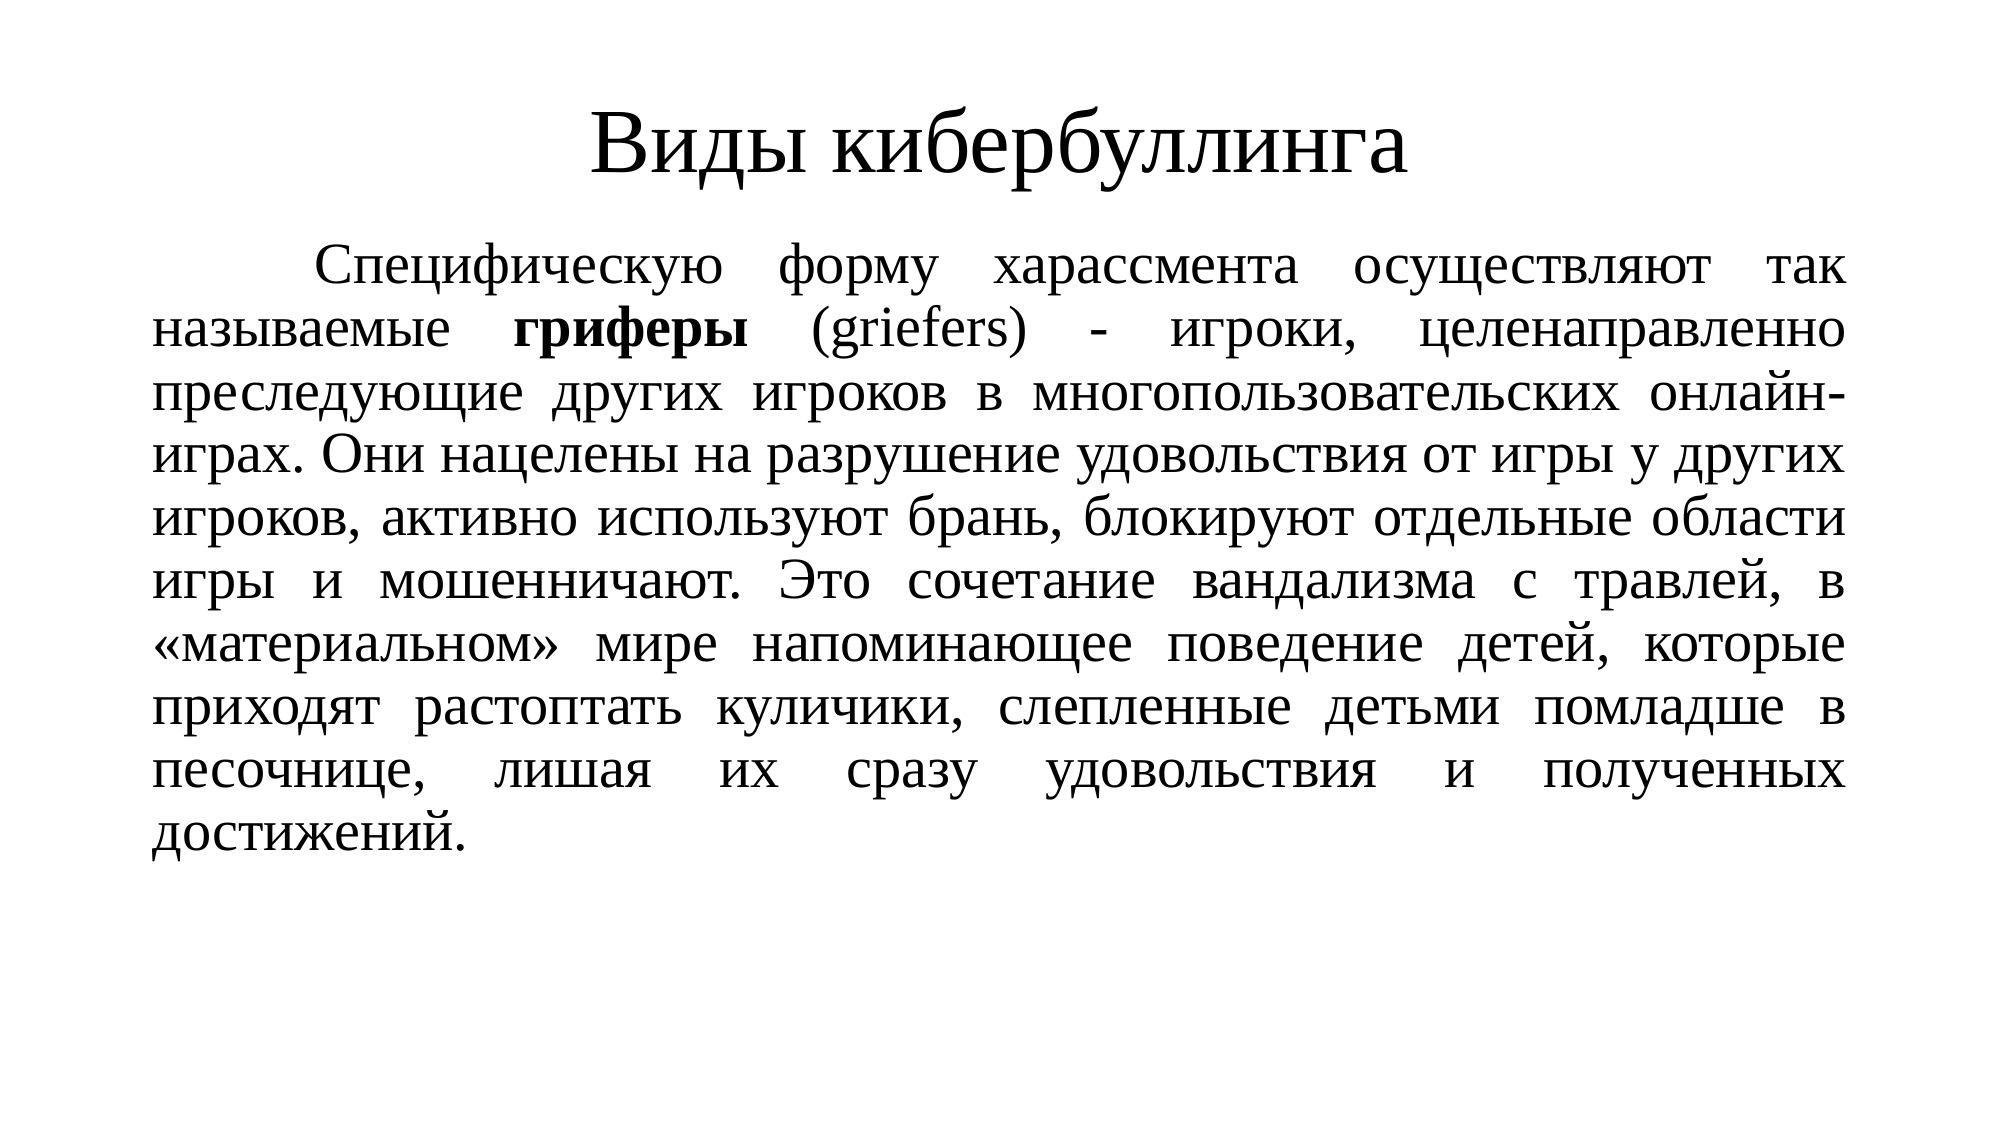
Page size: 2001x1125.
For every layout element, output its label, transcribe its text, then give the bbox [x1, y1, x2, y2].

list Специфическую форму харассмента осуществляют так называемые гриферы (griefers) - игроки, целенаправленно преследующие других игроков в многопользовательских онлайн-играх. Они нацелены на разрушение удовольствия от игры у других игроков, активно используют брань, блокируют отдельные области игры и мошенничают. Это сочетание вандализма с травлей, в «материальном» мире напоминающее поведение детей, которые приходят растоптать куличики, слепленные детьми помладше в песочнице, лишая их сразу удовольствия и полученных достижений. [137, 226, 1863, 1014]
title Виды кибербуллинга [137, 59, 1863, 226]
